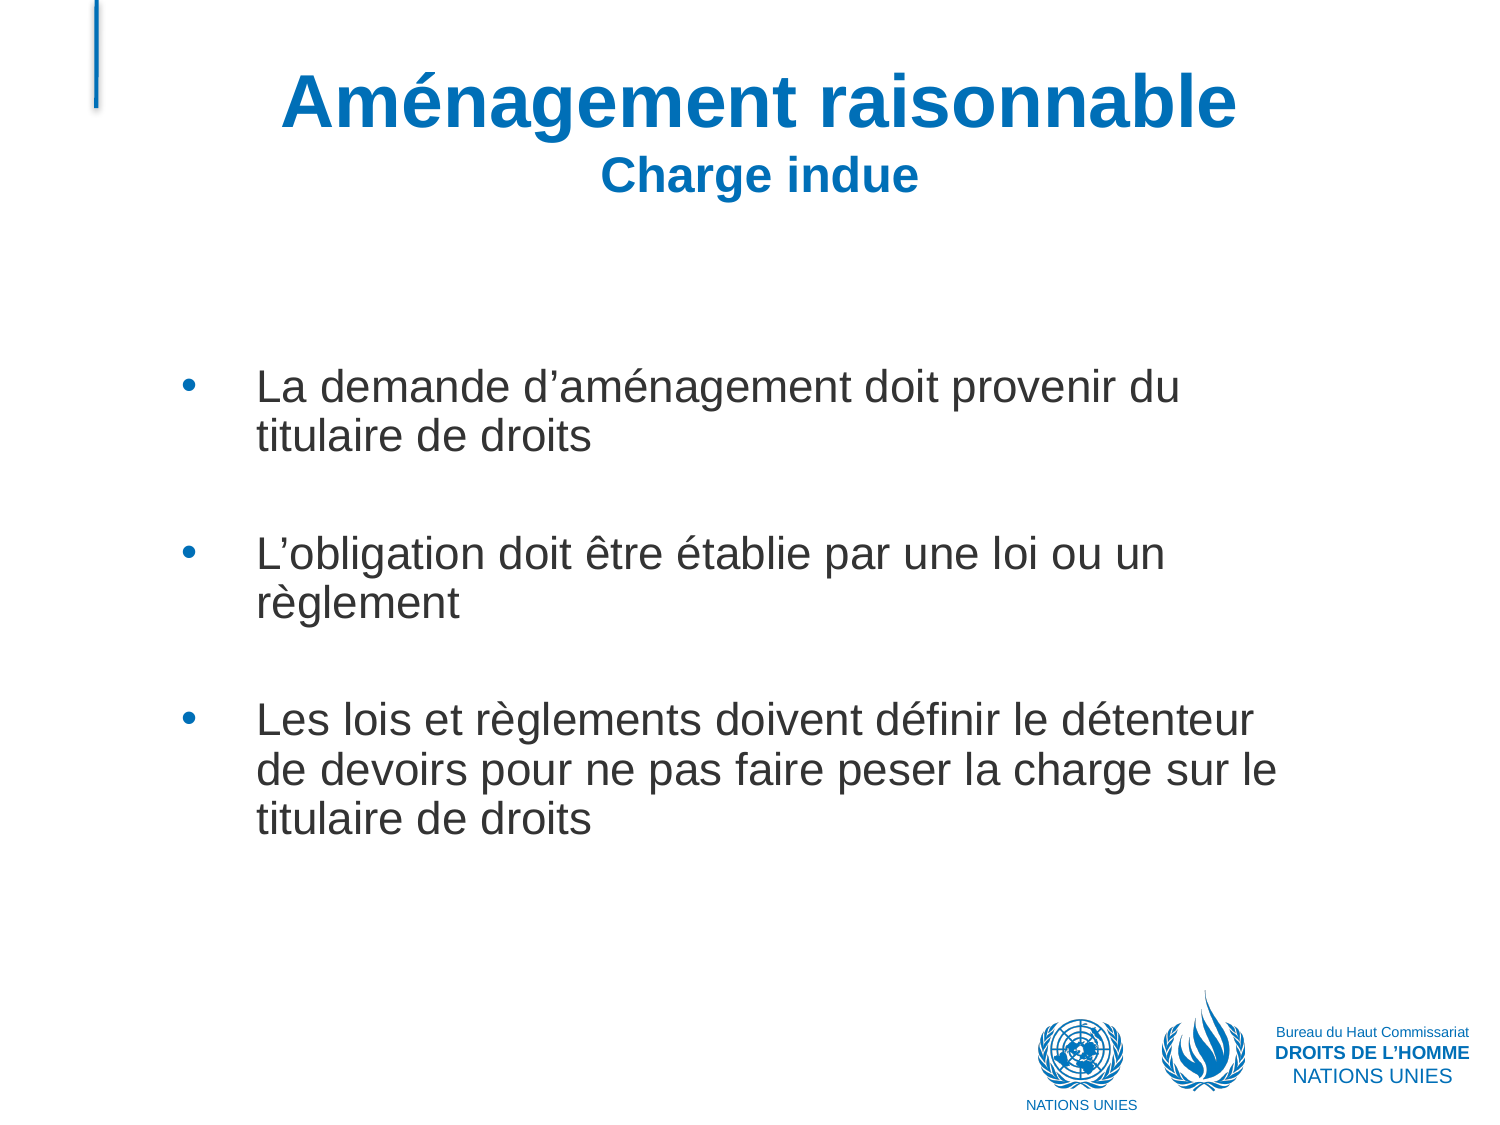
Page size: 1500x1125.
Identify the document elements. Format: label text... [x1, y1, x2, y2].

picture [1037, 990, 1457, 1107]
text_box NATIONS UNIES [980, 1088, 1184, 1121]
title Aménagement raisonnable Charge indue [64, 45, 1456, 224]
text_box La demande d’aménagement doit provenir du titulaire de droits L’obligation doit être établie par une loi ou un règlement Les lois et règlements doivent définir le détenteur de devoirs pour ne pas faire peser la charge sur le titulaire de droits [166, 256, 1325, 925]
text_box Bureau du Haut Commissariat DROITS DE L’HOMME NATIONS UNIES [1245, 1015, 1500, 1096]
